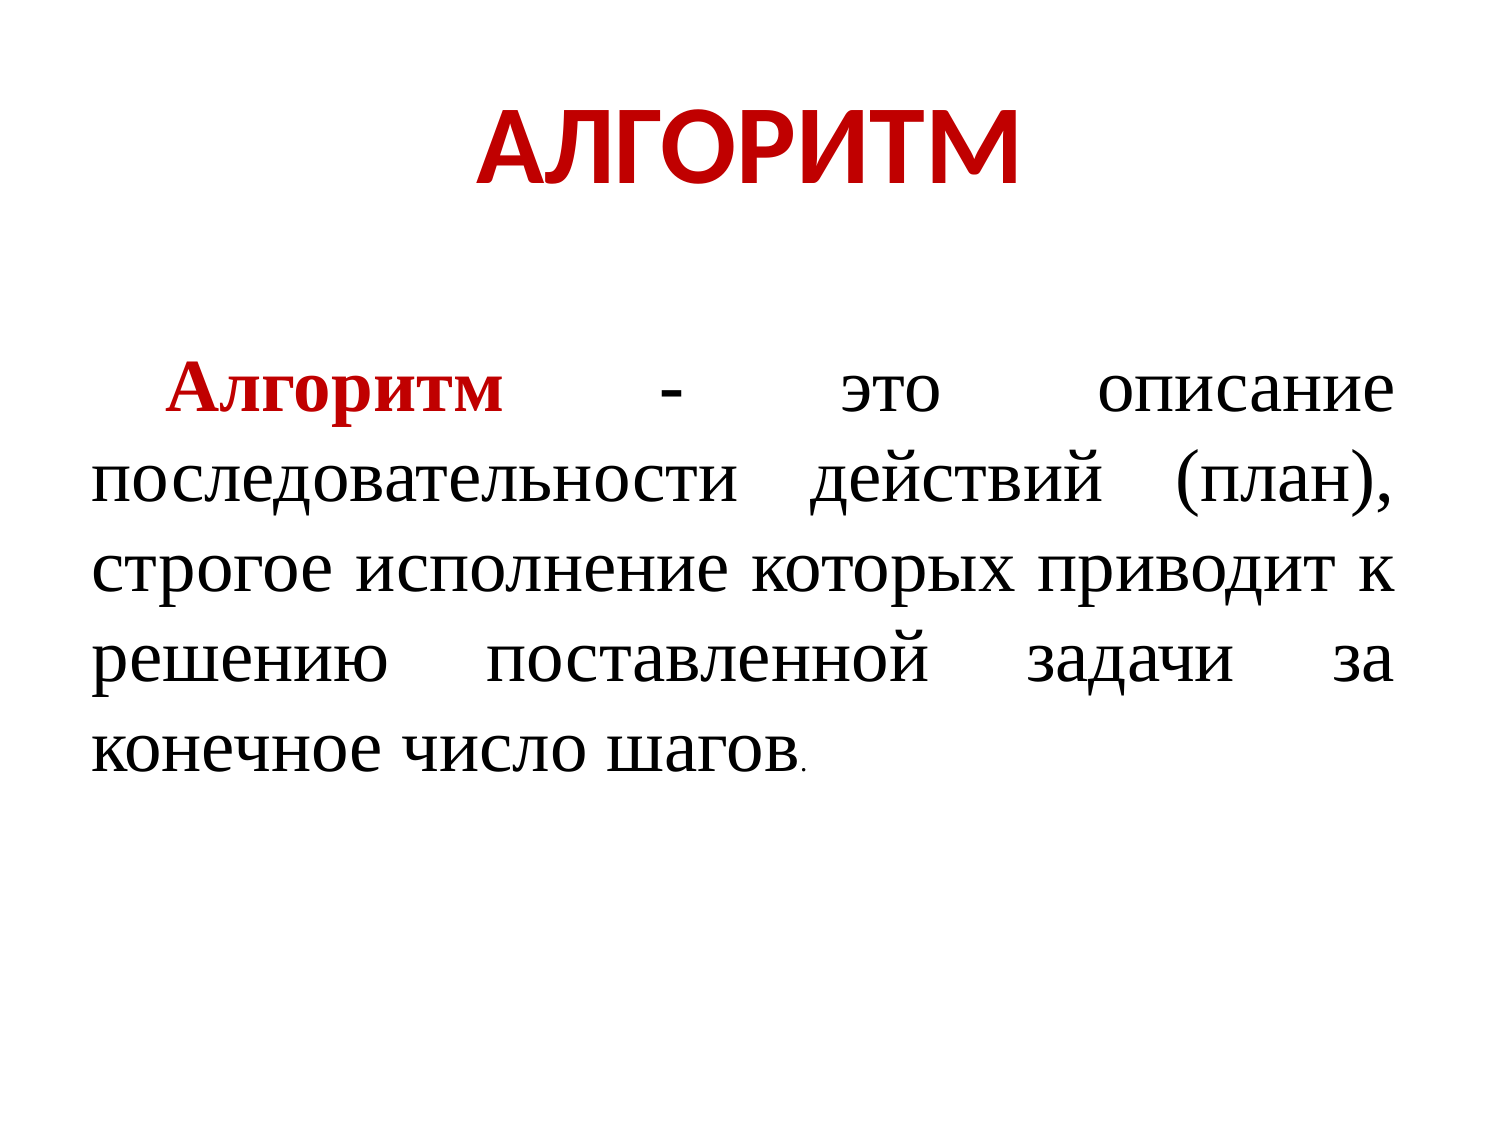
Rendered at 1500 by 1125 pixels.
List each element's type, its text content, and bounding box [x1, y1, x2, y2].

text_box Алгоритм - это описание последовательности действий (план), строгое исполнение которых приводит к решению поставленной задачи за конечное число шагов. [76, 328, 1412, 794]
title Алгоритм [75, 45, 1425, 233]
